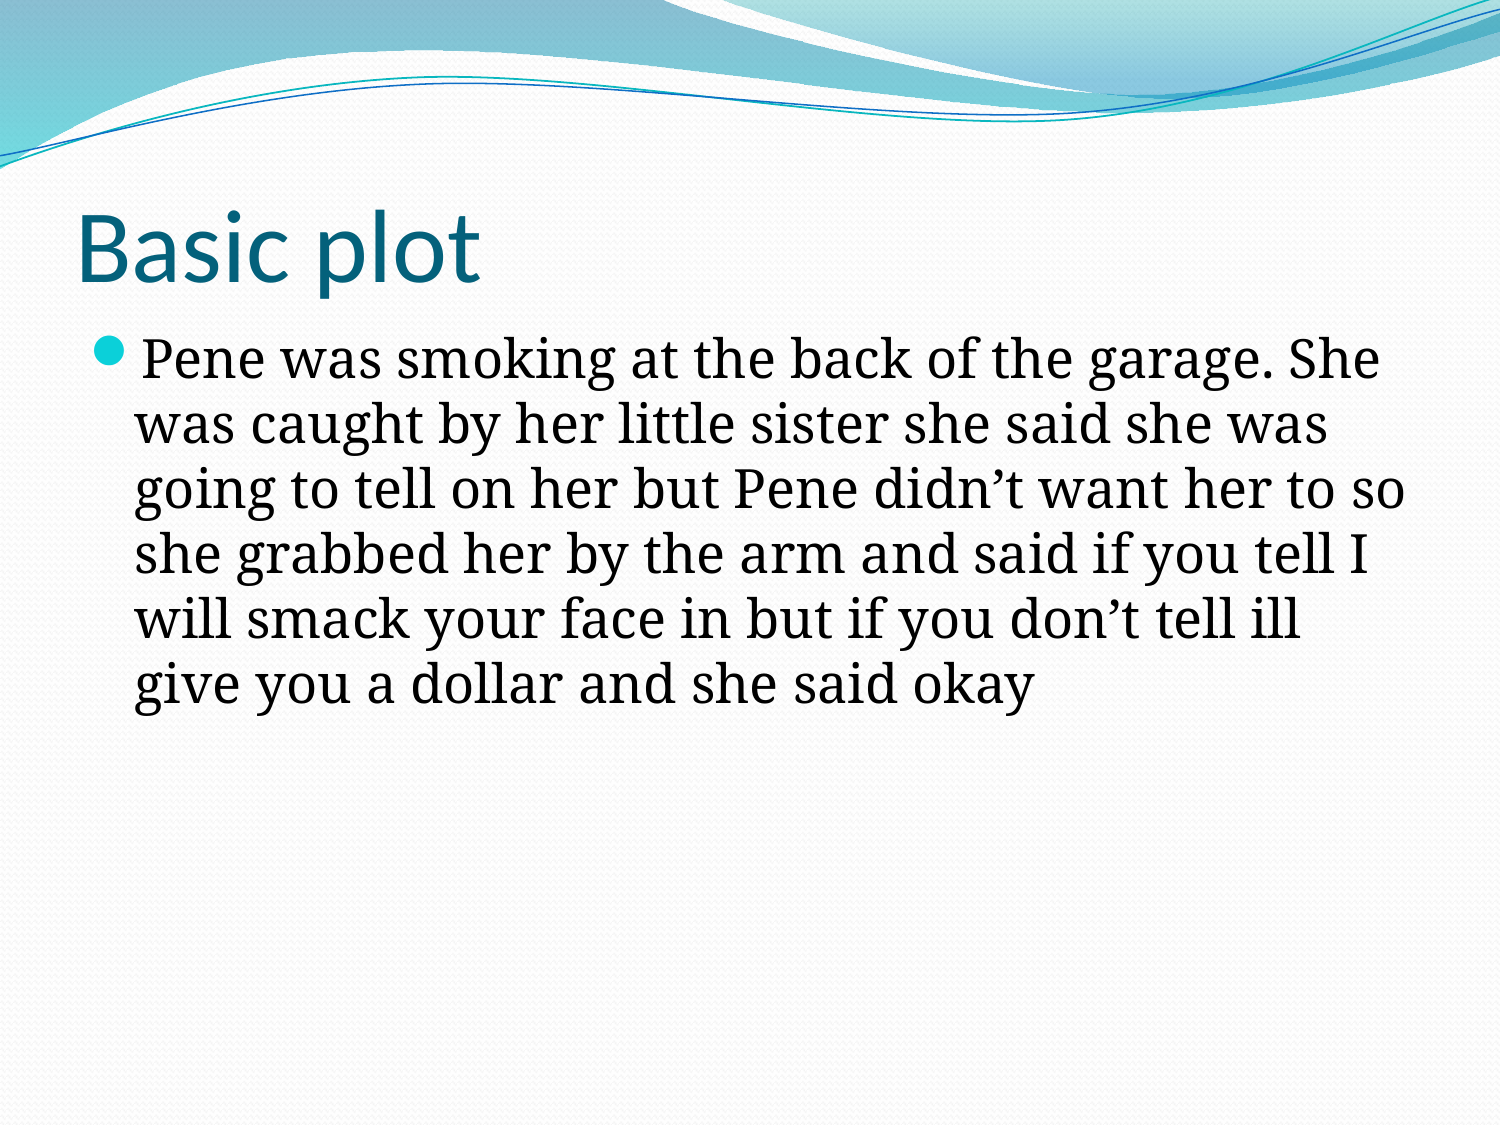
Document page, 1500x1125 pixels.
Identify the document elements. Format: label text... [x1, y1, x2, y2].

list Pene was smoking at the back of the garage. She was caught by her little sister she said she was going to tell on her but Pene didn’t want her to so she grabbed her by the arm and said if you tell I will smack your face in but if you don’t tell ill give you a dollar and she said okay [75, 317, 1425, 1038]
title Basic plot [75, 115, 1425, 303]
